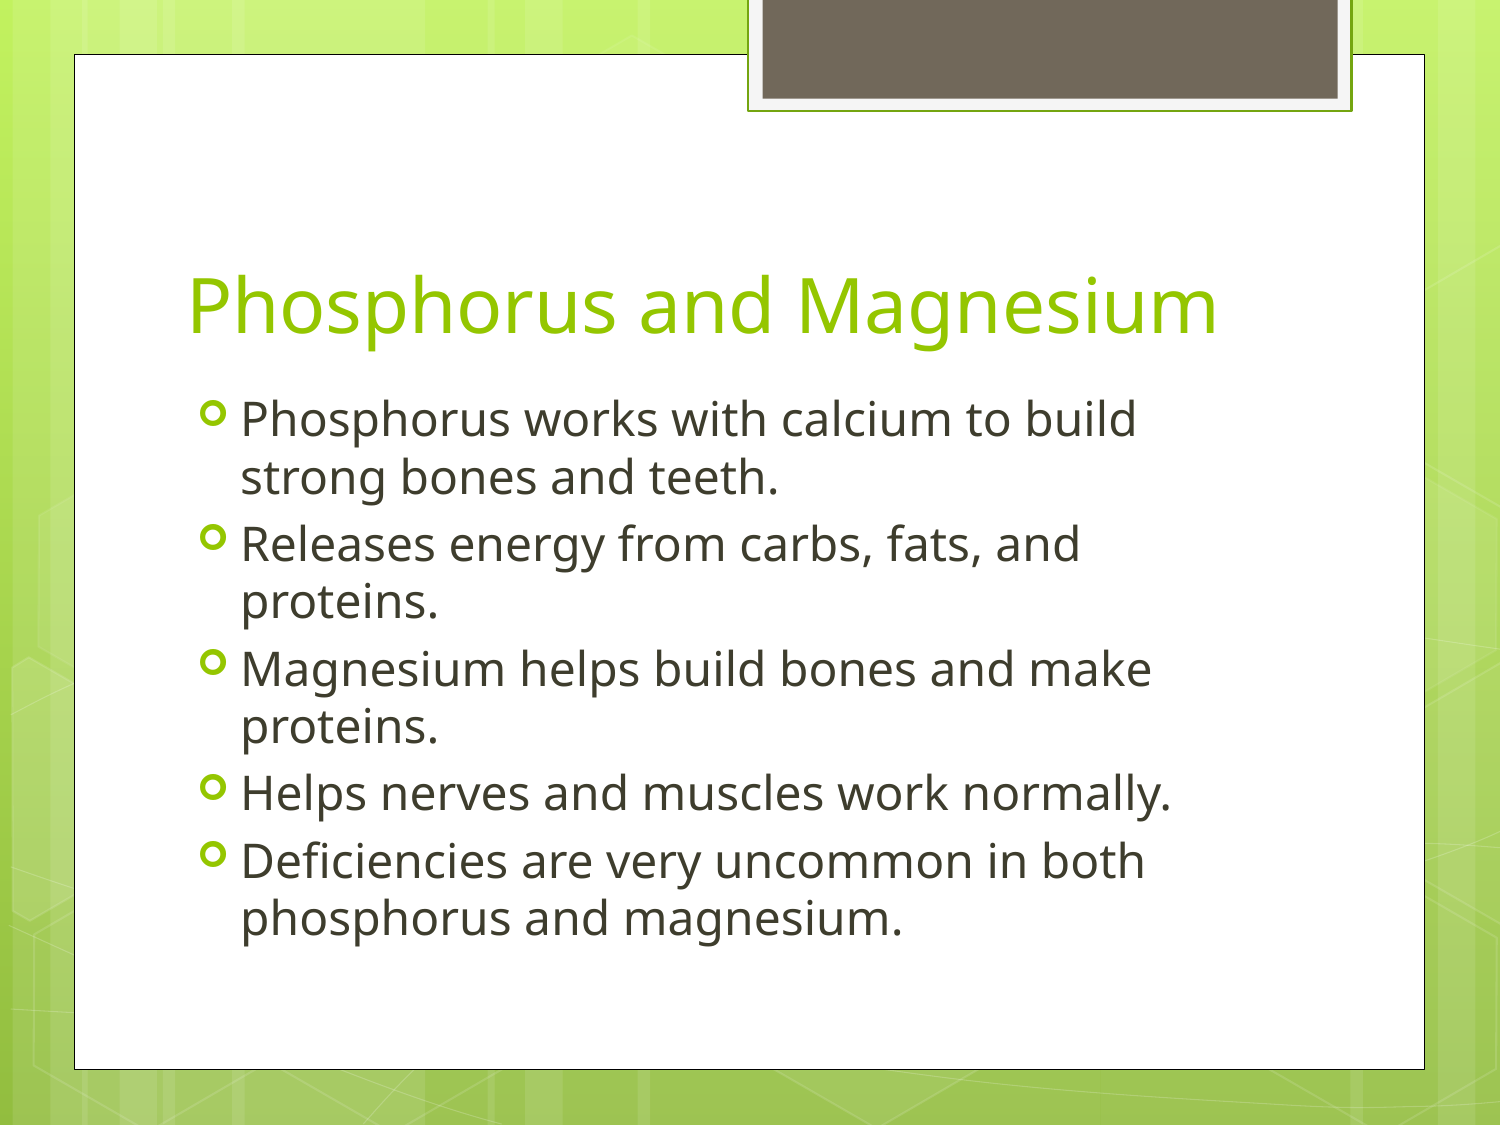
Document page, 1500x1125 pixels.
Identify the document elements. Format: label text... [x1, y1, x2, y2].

title Phosphorus and Magnesium [171, 168, 1324, 357]
list Phosphorus works with calcium to build strong bones and teeth. Releases energy from carbs, fats, and proteins. Magnesium helps build bones and make proteins. Helps nerves and muscles work normally. Deficiencies are very uncommon in both phosphorus and magnesium. [171, 381, 1283, 957]
